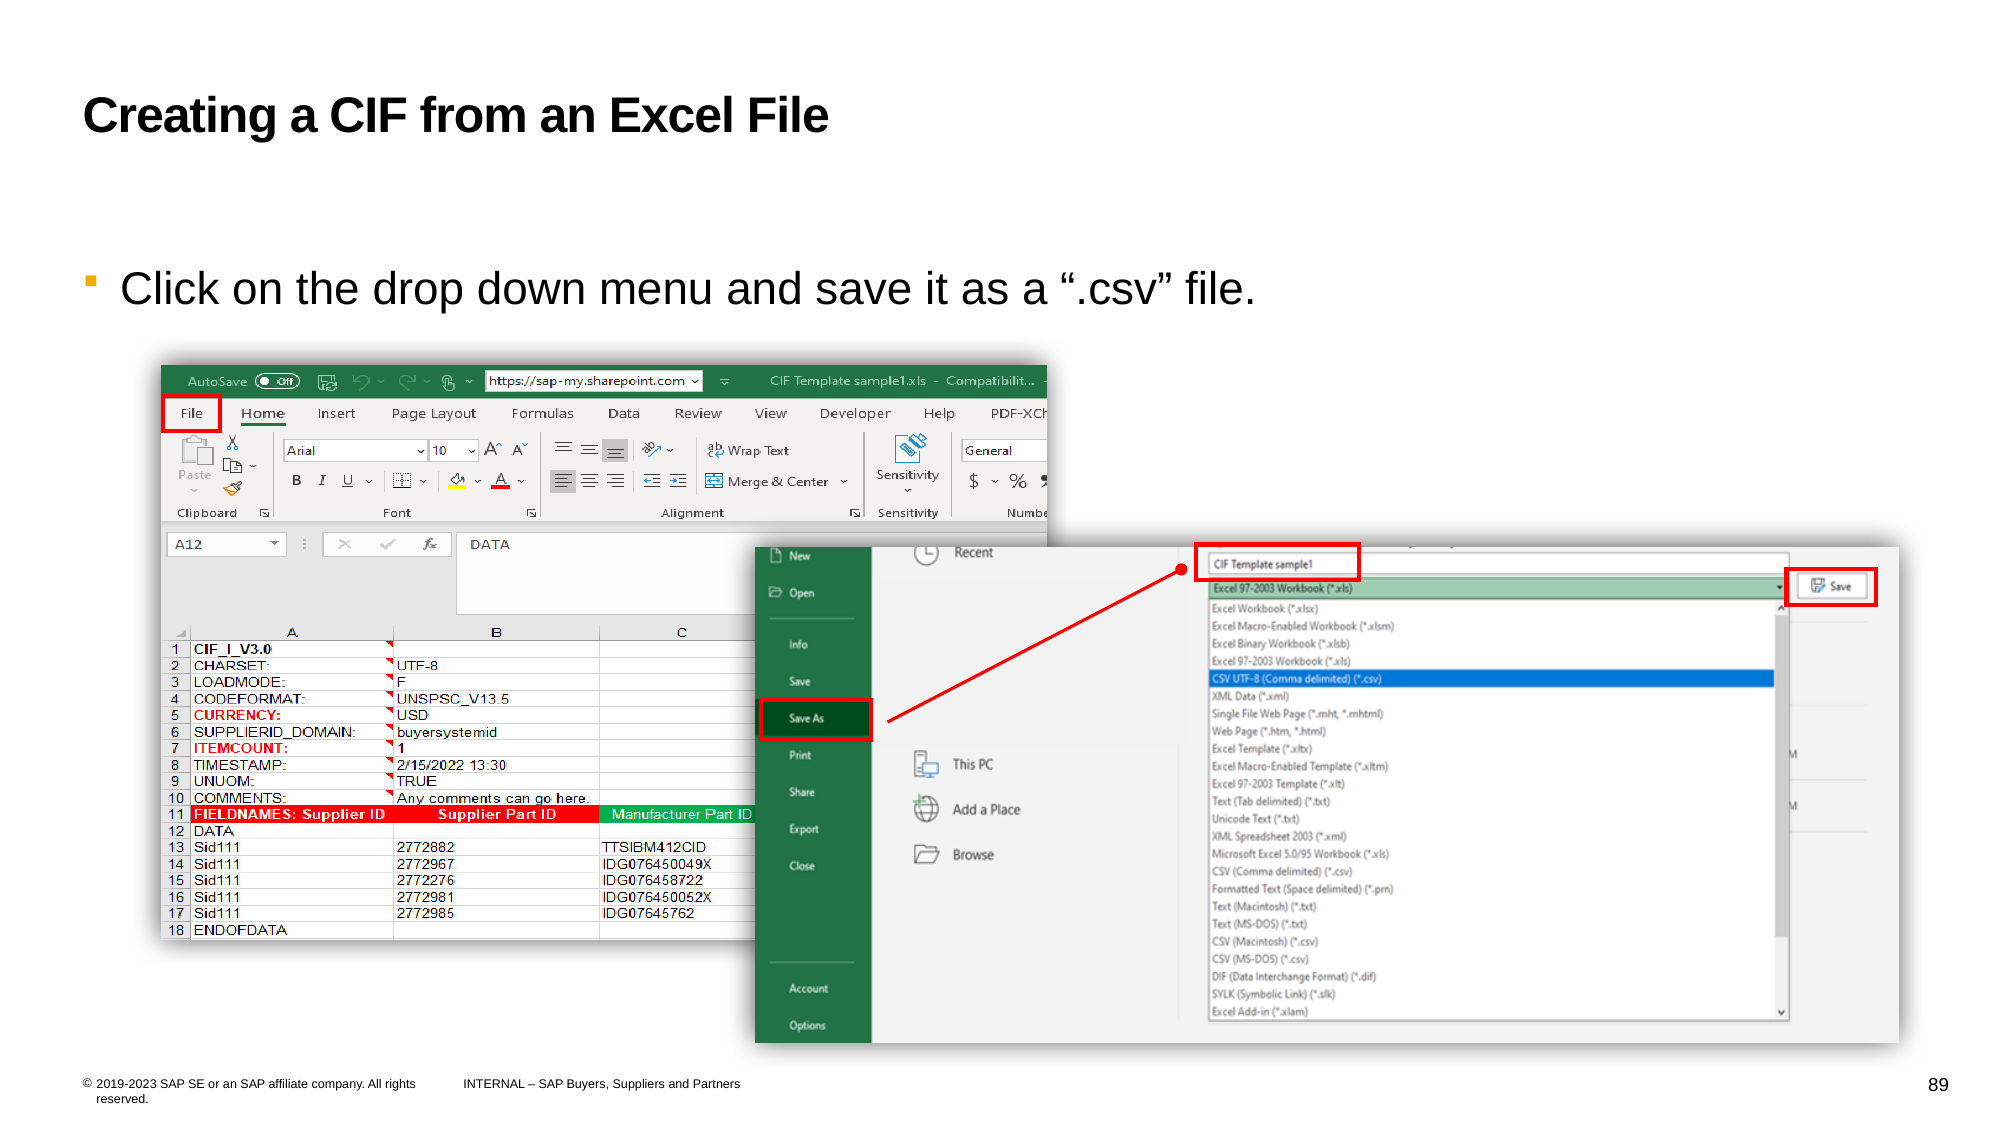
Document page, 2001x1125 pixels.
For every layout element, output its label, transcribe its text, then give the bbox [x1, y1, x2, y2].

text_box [755, 546, 1899, 1043]
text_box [887, 569, 1182, 723]
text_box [161, 364, 1047, 941]
title Creating a CIF from an Excel File [82, 82, 1918, 144]
list Click on the drop down menu and save it as a “.csv” file. [82, 265, 1918, 1040]
